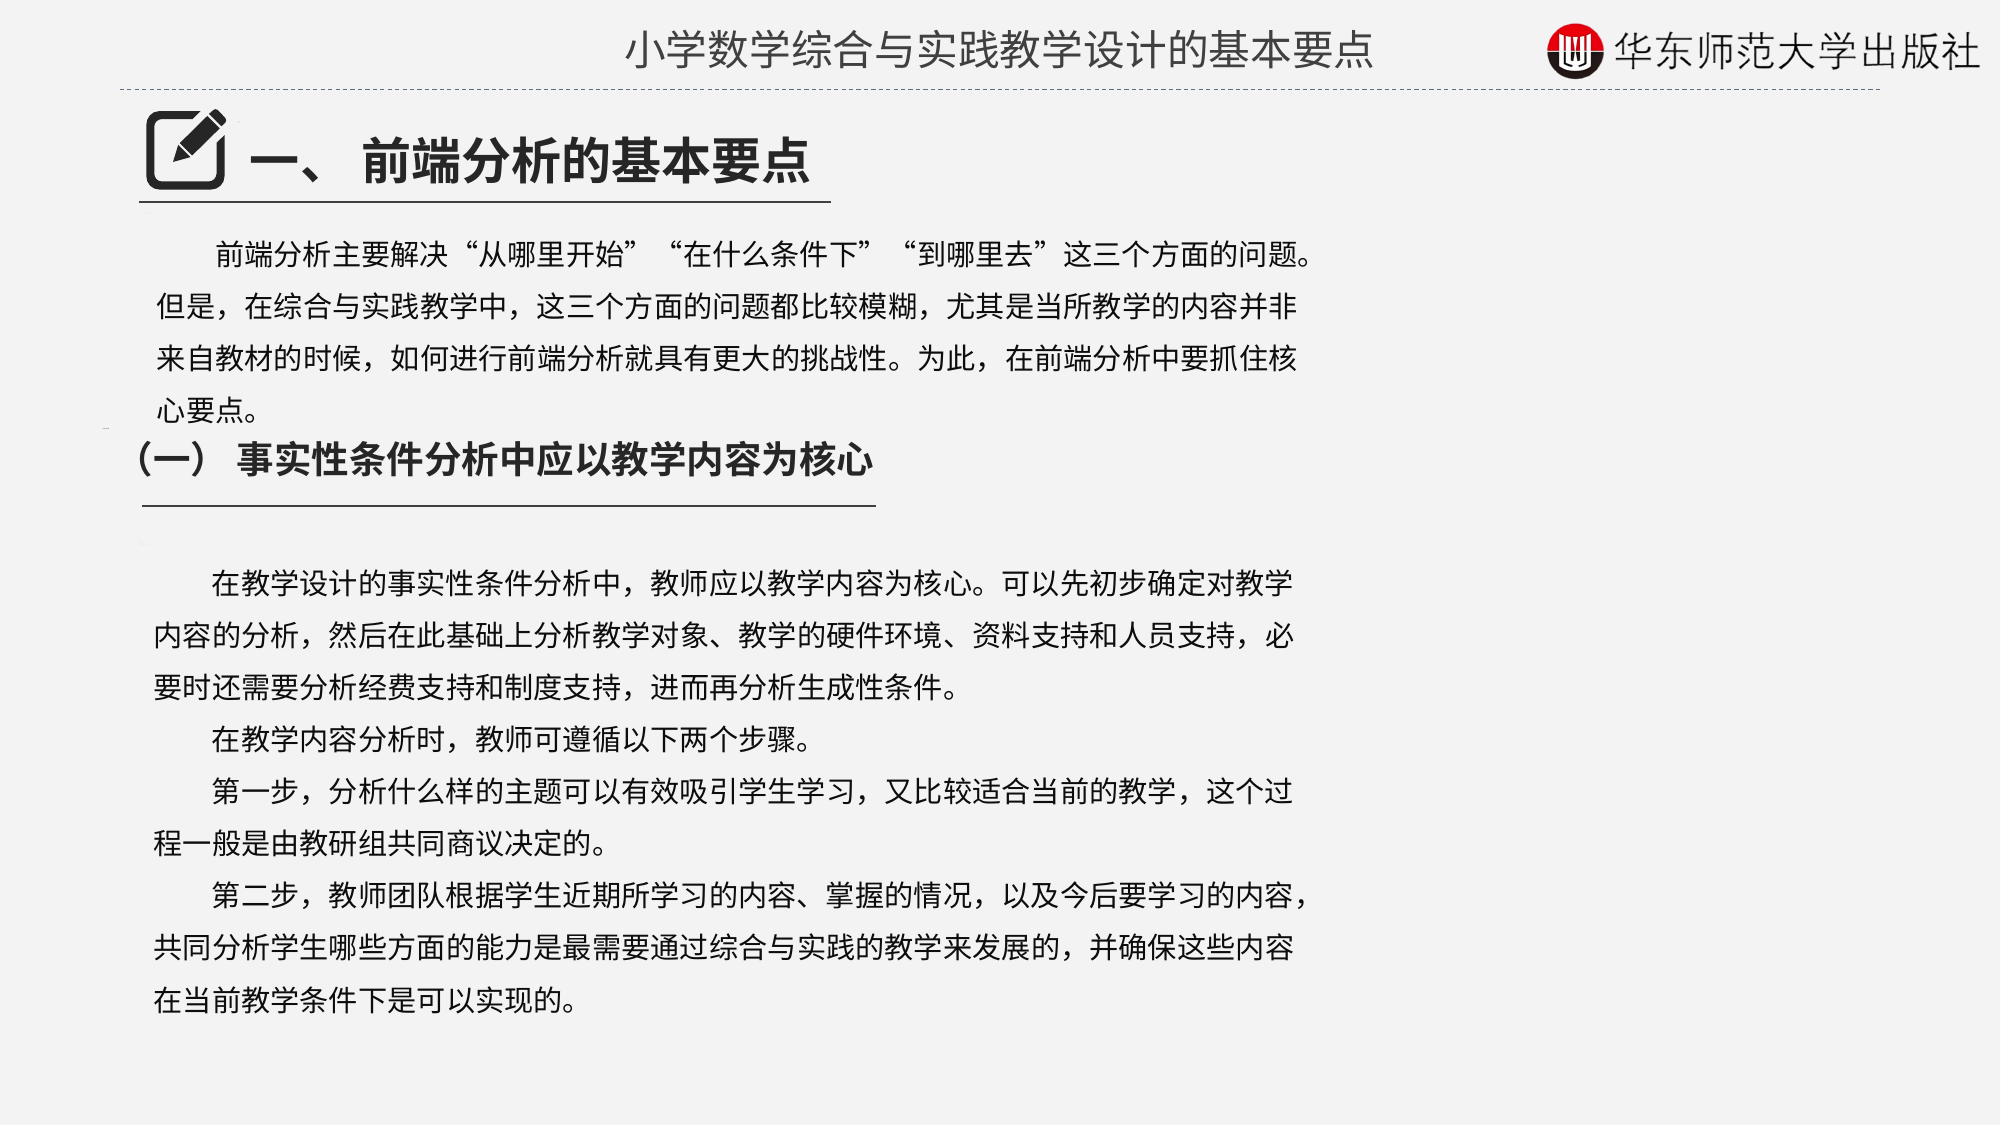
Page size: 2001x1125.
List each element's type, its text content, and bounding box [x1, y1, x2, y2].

text_box 在教学设计的事实性条件分析中，教师应以教学内容为核心。可以先初步确定对教学内容的分析，然后在此基础上分析教学对象、教学的硬件环境、资料支持和人员支持，必要时还需要分析经费支持和制度支持，进而再分析生成性条件。 在教学内容分析时，教师可遵循以下两个步骤。 第一步，分析什么样的主题可以有效吸引学生学习，又比较适合当前的教学，这个过程一般是由教研组共同商议决定的。 第二步，教师团队根据学生近期所学习的内容、掌握的情况，以及今后要学习的内容，共同分析学生哪些方面的能力是最需要通过综合与实践的教学来发展的，并确保这些内容在当前教学条件下是可以实现的。 [138, 540, 1320, 1025]
text_box [146, 111, 225, 190]
text_box 前端分析主要解决“从哪里开始”“在什么条件下”“到哪里去”这三个方面的问题。但是，在综合与实践教学中，这三个方面的问题都比较模糊，尤其是当所教学的内容并非来自教材的时候，如何进行前端分析就具有更大的挑战性。为此，在前端分析中要抓住核心要点。 [142, 212, 1320, 436]
text_box [208, 109, 227, 127]
text_box 一、 前端分析的基本要点 [235, 121, 1147, 197]
text_box 小学数学综合与实践教学设计的基本要点 [619, 23, 1381, 74]
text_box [1536, 13, 1989, 83]
text_box （一） 事实性条件分析中应以教学内容为核心 [101, 428, 1021, 489]
